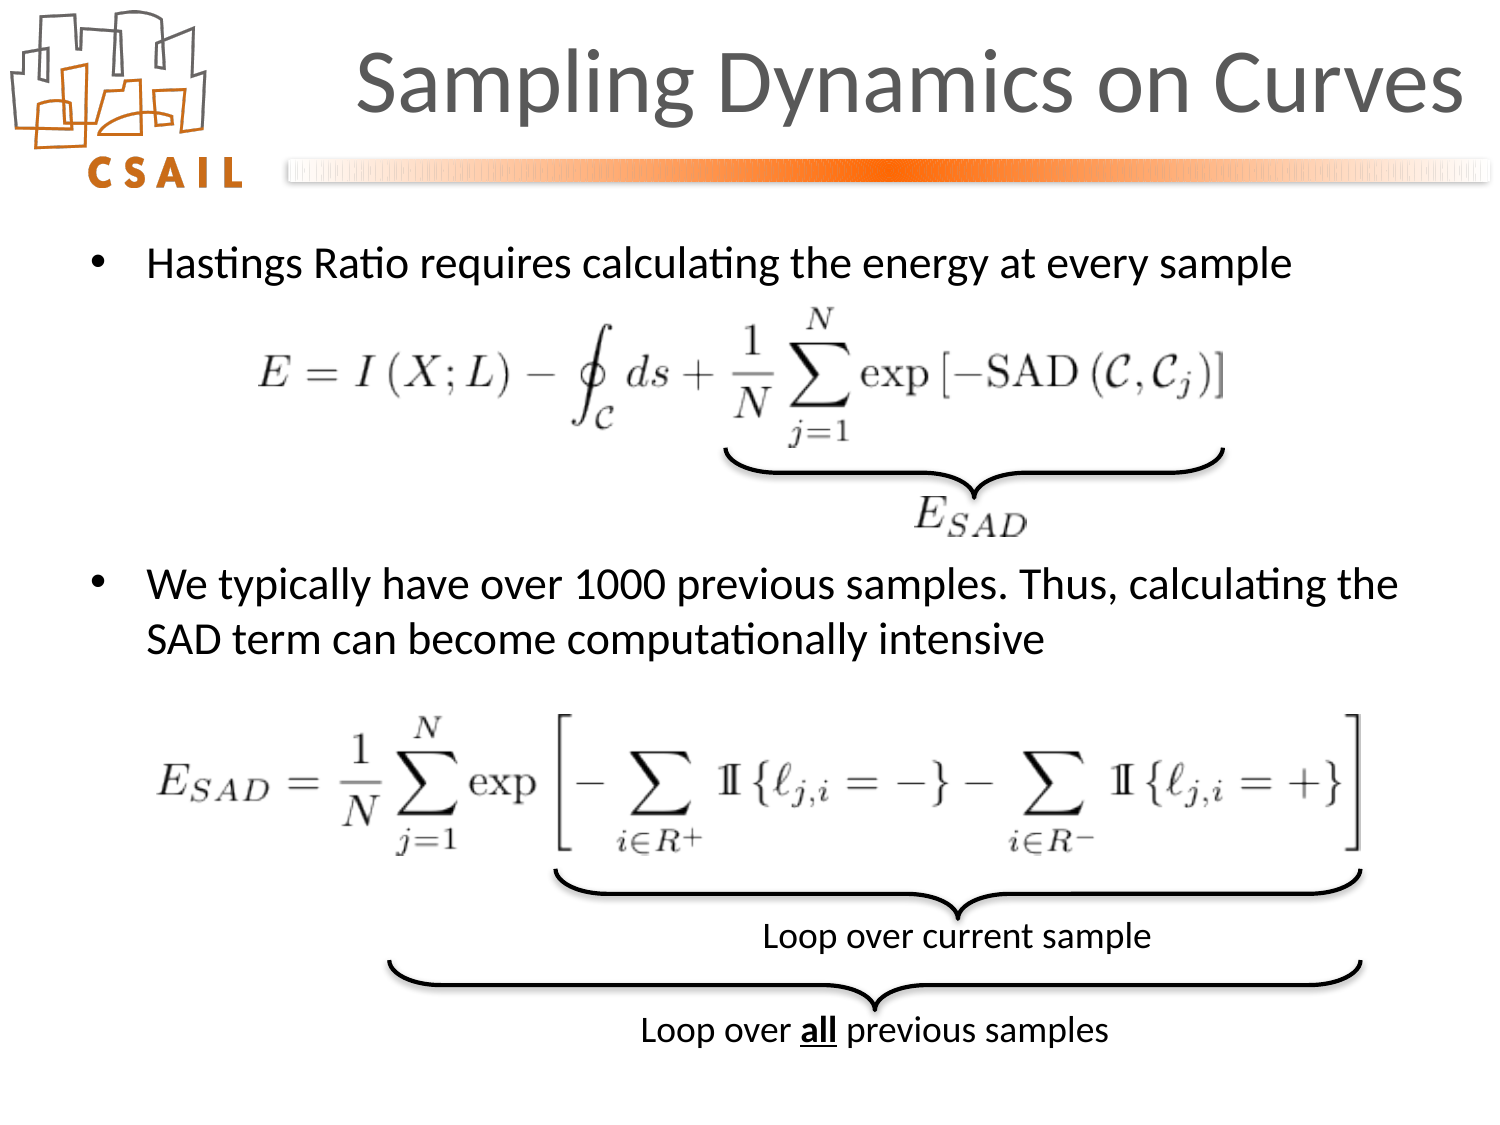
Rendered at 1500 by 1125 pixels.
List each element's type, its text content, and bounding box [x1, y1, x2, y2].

text_box [387, 959, 1363, 997]
text_box Loop over current sample [747, 903, 1168, 957]
picture [10, 10, 242, 188]
list Hastings Ratio requires calculating the energy at every sample We typically have over 1000 previous samples. Thus, calculating the SAD term can become computationally intensive [75, 225, 1425, 1005]
picture [257, 305, 1224, 448]
text_box [553, 868, 1363, 903]
picture [914, 496, 1027, 537]
text_box [725, 455, 1224, 494]
text_box Loop over all previous samples [625, 997, 1125, 1057]
picture [156, 713, 1361, 857]
title Sampling Dynamics on Curves [208, 4, 1483, 147]
